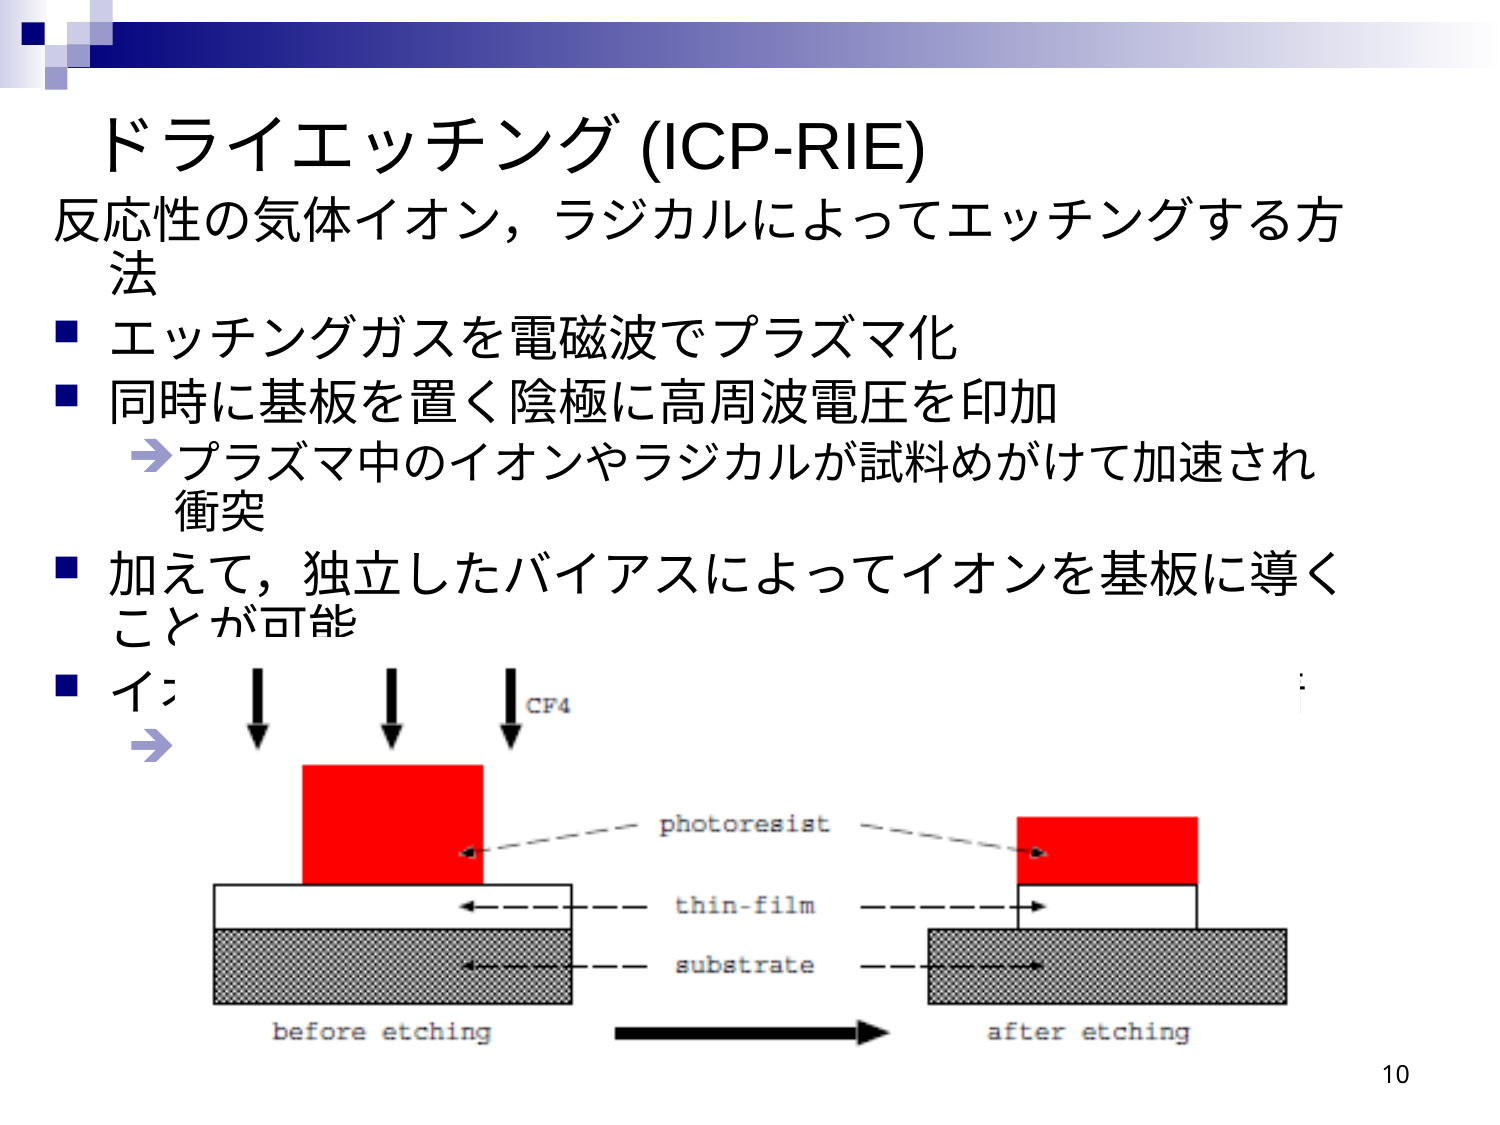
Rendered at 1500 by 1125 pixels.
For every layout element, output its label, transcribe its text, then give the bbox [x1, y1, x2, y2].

slide_number 10 [1074, 1025, 1425, 1100]
title ドライエッチング(ICP-RIE) [75, 75, 1425, 211]
list 反応性の気体イオン，ラジカルによってエッチングする方法 エッチングガスを電磁波でプラズマ化 同時に基板を置く陰極に高周波電圧を印加 プラズマ中のイオンやラジカルが試料めがけて加速され衝突 加えて，独立したバイアスによってイオンを基板に導くことが可能 イオンが垂直に入射，ラジカルが削られた壁面に付着 横方向へのエッチングは抑制され，垂直に削れる [37, 187, 1375, 638]
picture [174, 637, 1301, 1073]
